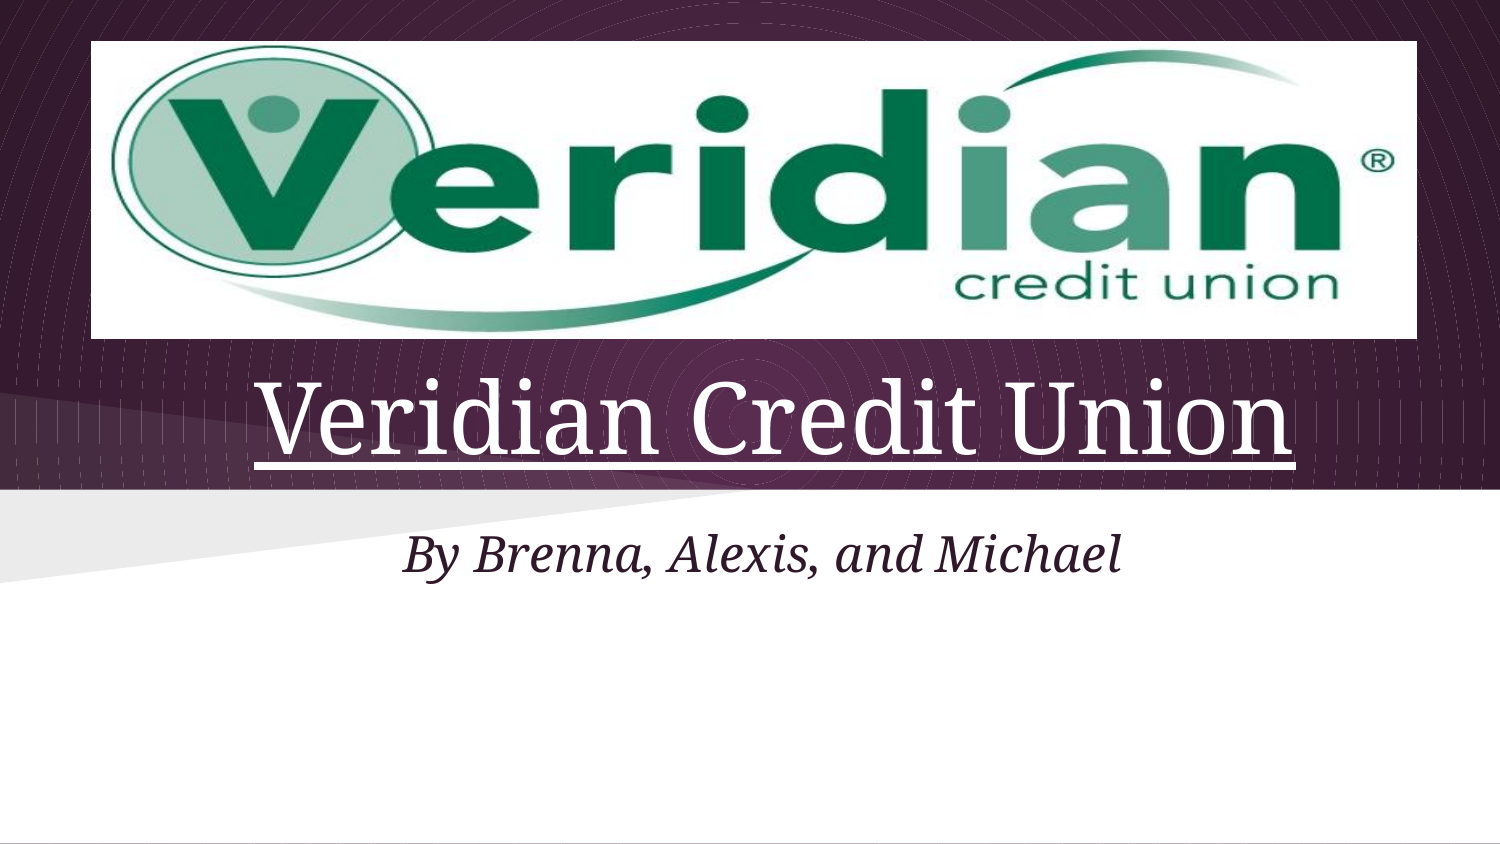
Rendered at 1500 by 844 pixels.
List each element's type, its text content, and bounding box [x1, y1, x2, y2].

picture [91, 41, 1417, 339]
title Veridian Credit Union [112, 347, 1388, 490]
subtitle By Brenna, Alexis, and Michael [112, 507, 1388, 617]
